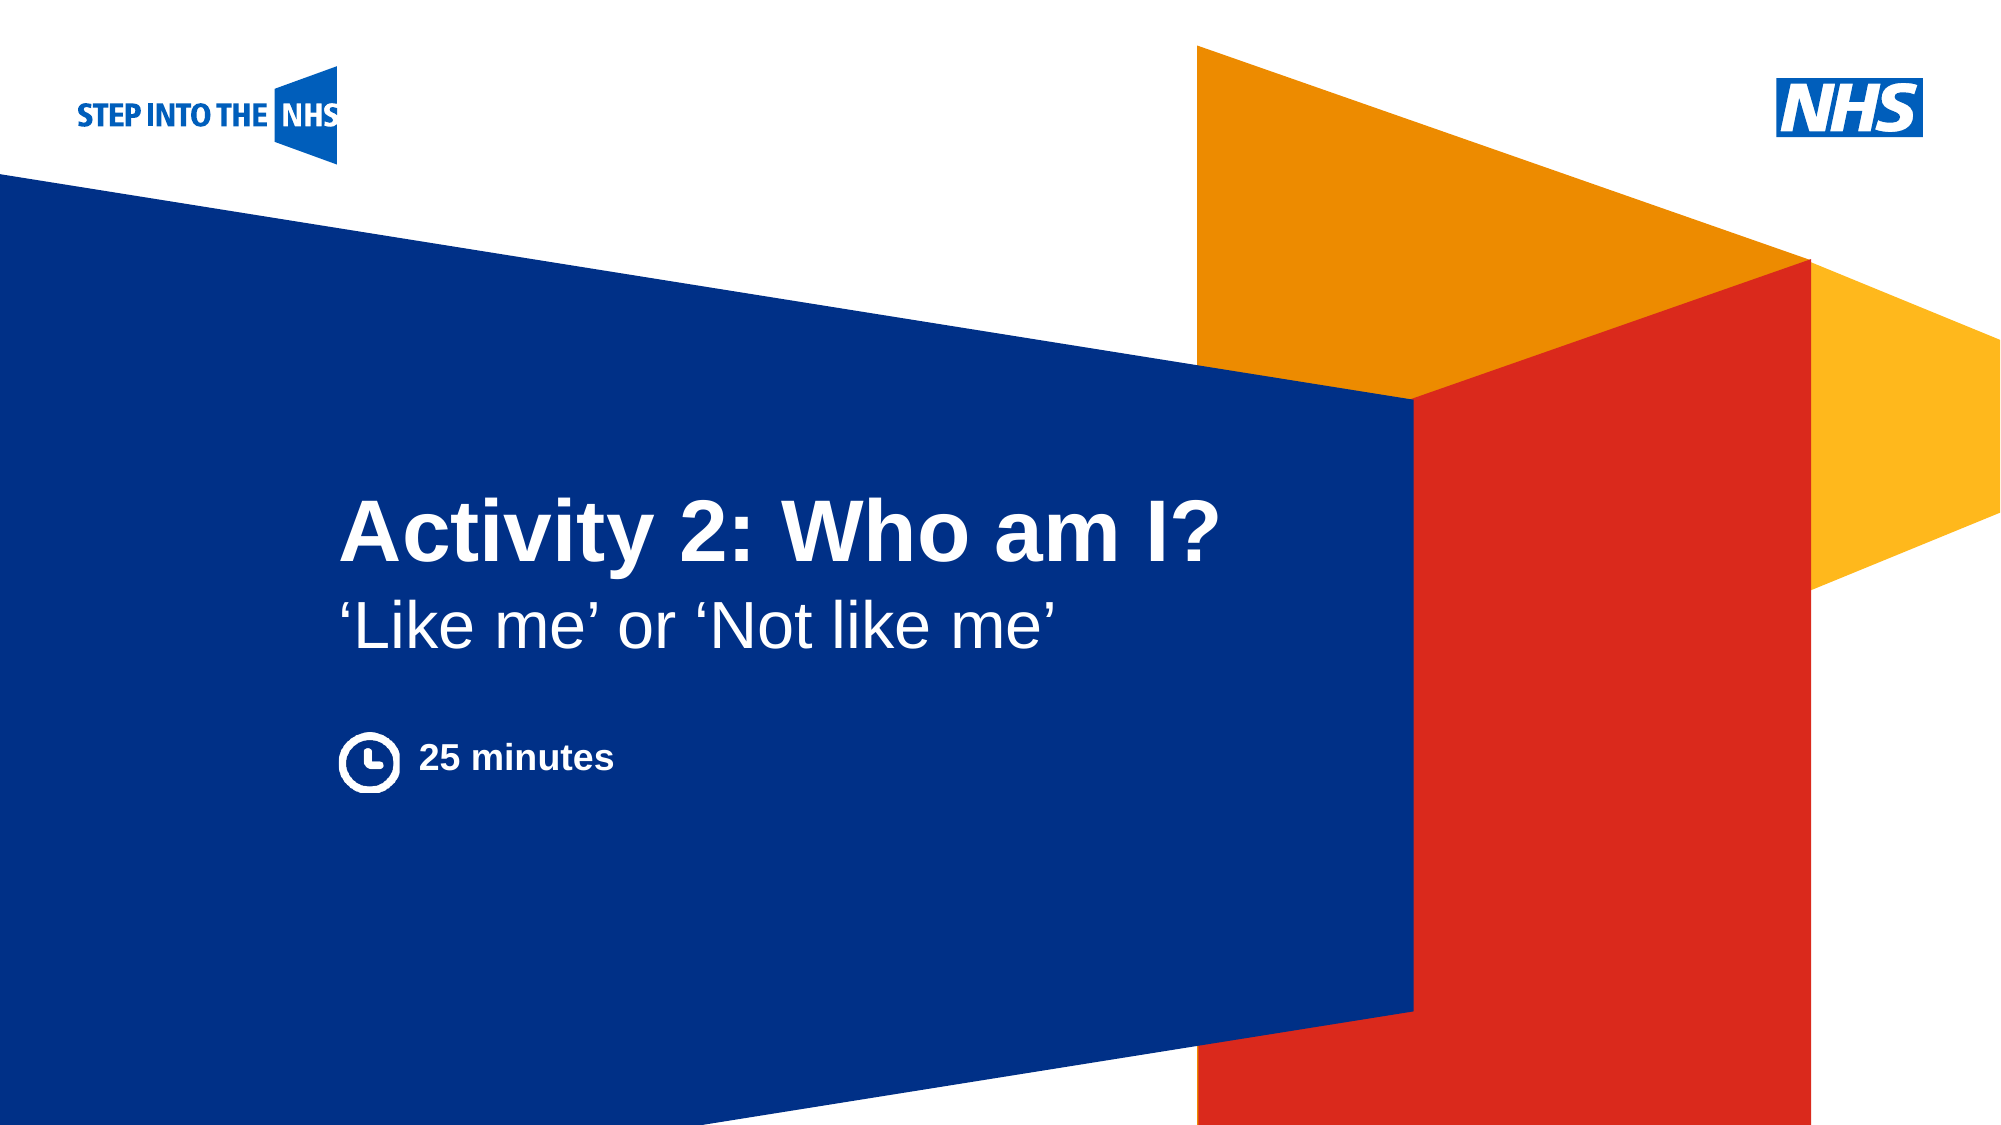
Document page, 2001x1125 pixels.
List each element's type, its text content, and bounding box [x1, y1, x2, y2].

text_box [338, 732, 653, 794]
list Activity 2: Who am I? ‘Like me’ or ‘Not like me’ [338, 486, 1346, 787]
